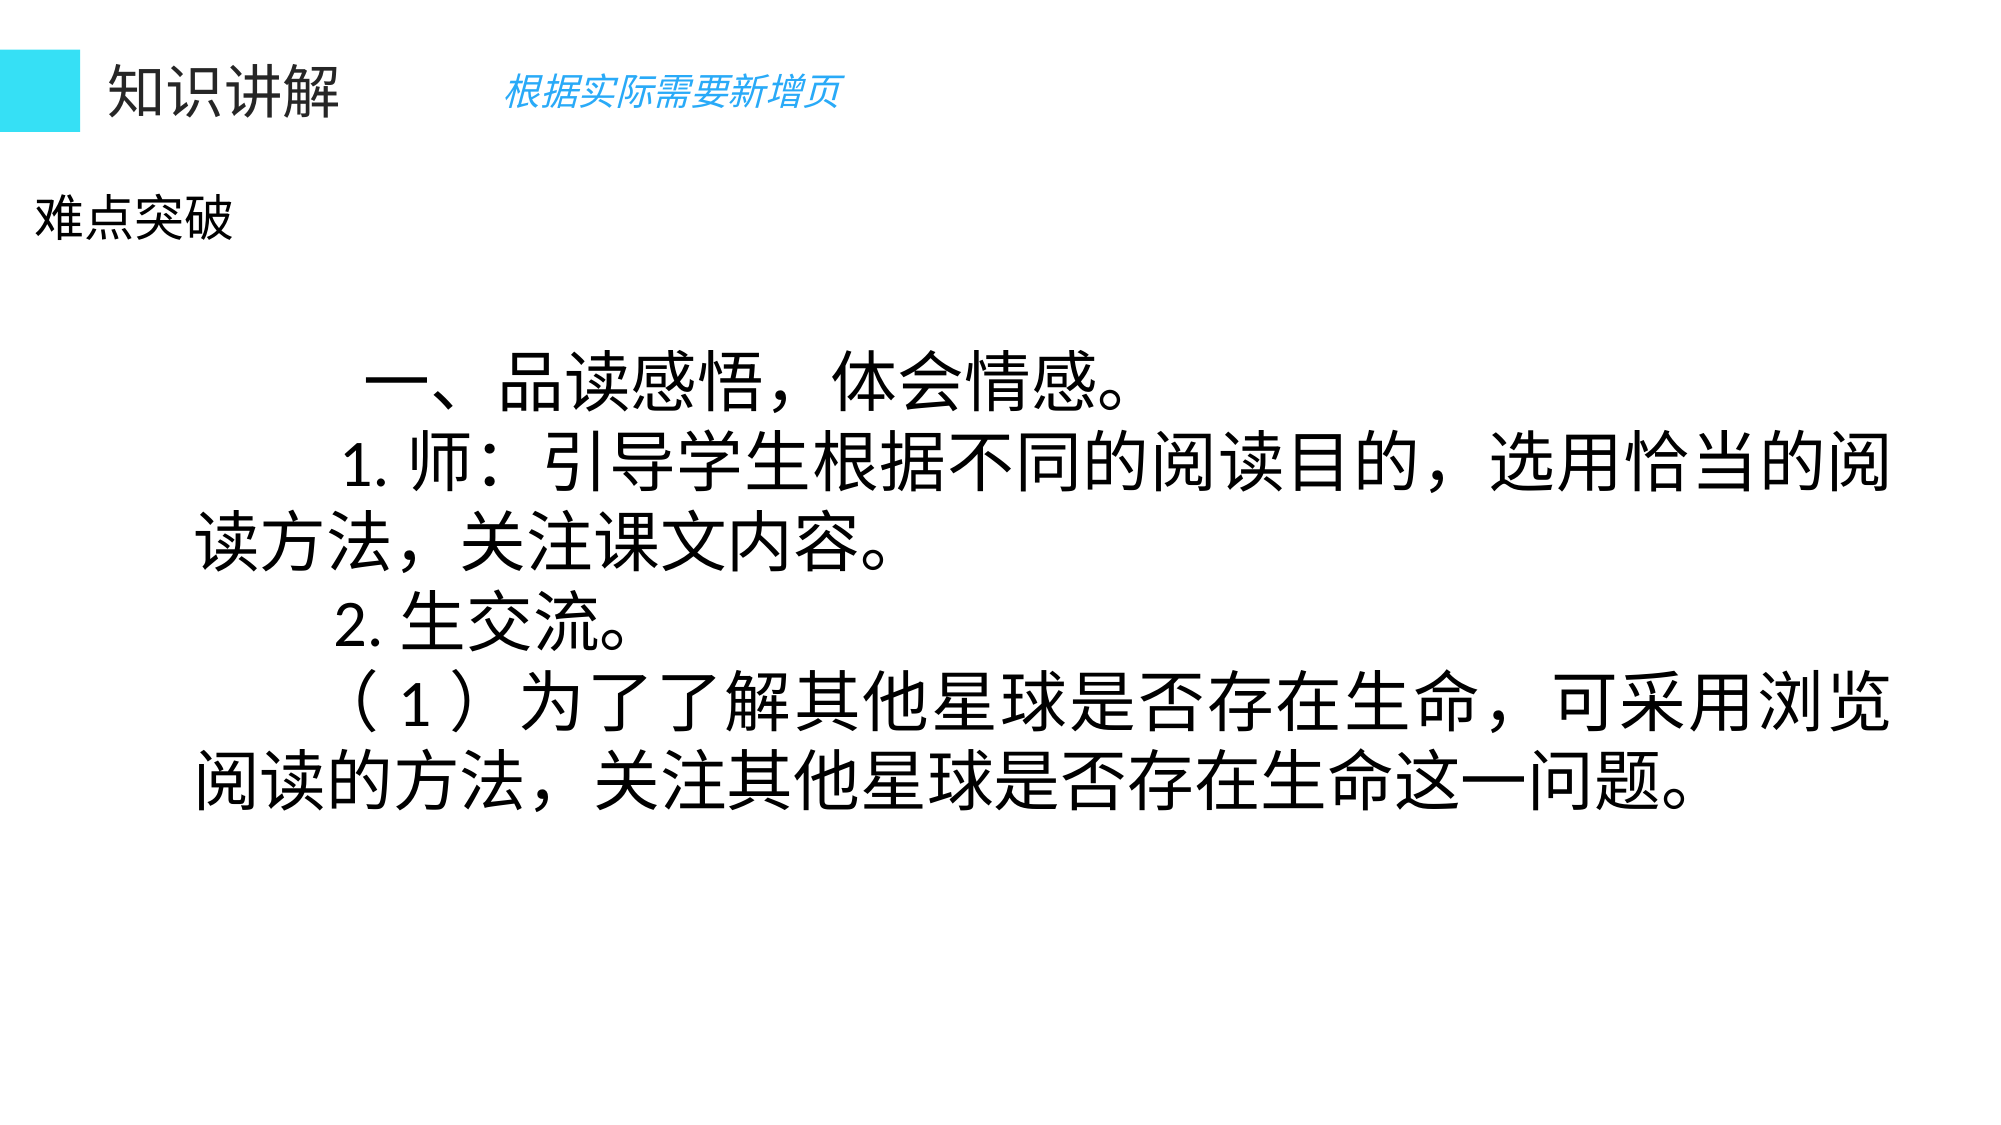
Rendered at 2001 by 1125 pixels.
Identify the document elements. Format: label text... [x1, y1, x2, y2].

text_box 根据实际需要新增页 [487, 60, 1303, 121]
text_box 一、品读感悟，体会情感。 1.师：引导学生根据不同的阅读目的，选用恰当的阅读方法，关注课文内容。 2.生交流。 （1）为了了解其他星球是否存在生命，可采用浏览阅读的方法，关注其他星球是否存在生命这一问题。 [178, 332, 1910, 827]
text_box [0, 49, 81, 133]
text_box 活动与探究（温馨提示：规范操作、注意安全） [263, 0, 1528, 235]
text_box 知识讲解 [92, 47, 398, 133]
text_box 难点突破 [19, 148, 295, 254]
